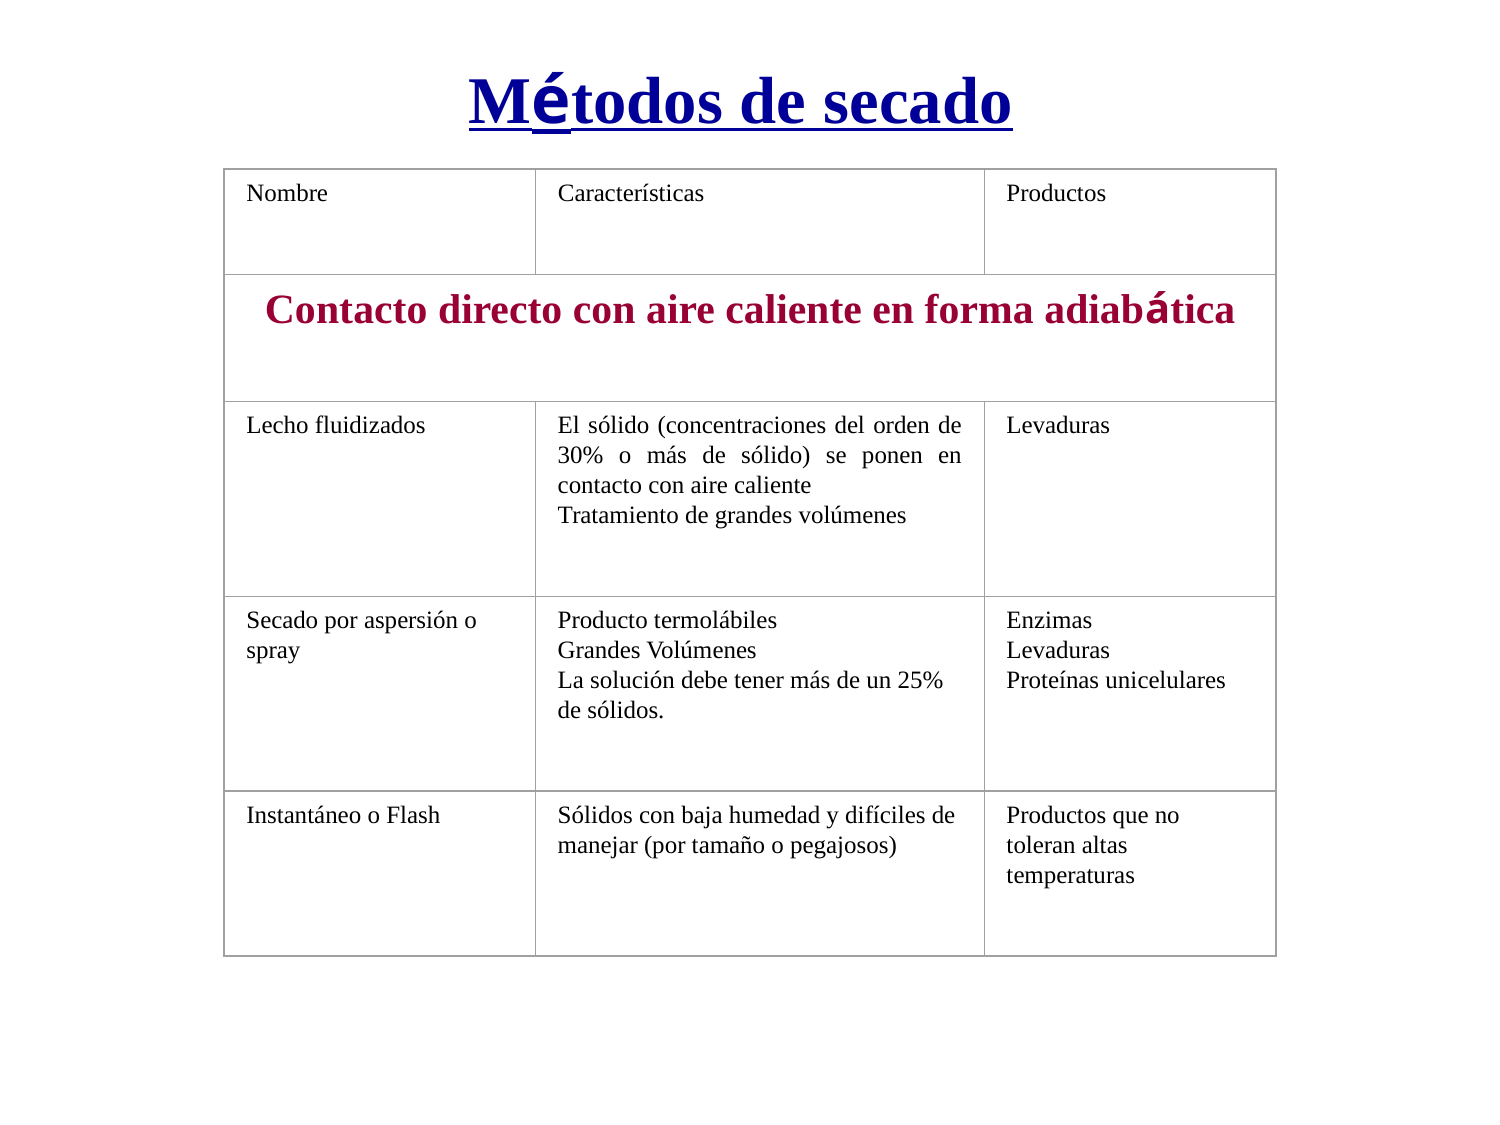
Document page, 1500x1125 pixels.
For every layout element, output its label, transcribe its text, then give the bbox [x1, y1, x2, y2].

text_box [223, 168, 1277, 957]
text_box Métodos de secado [387, 49, 1100, 145]
